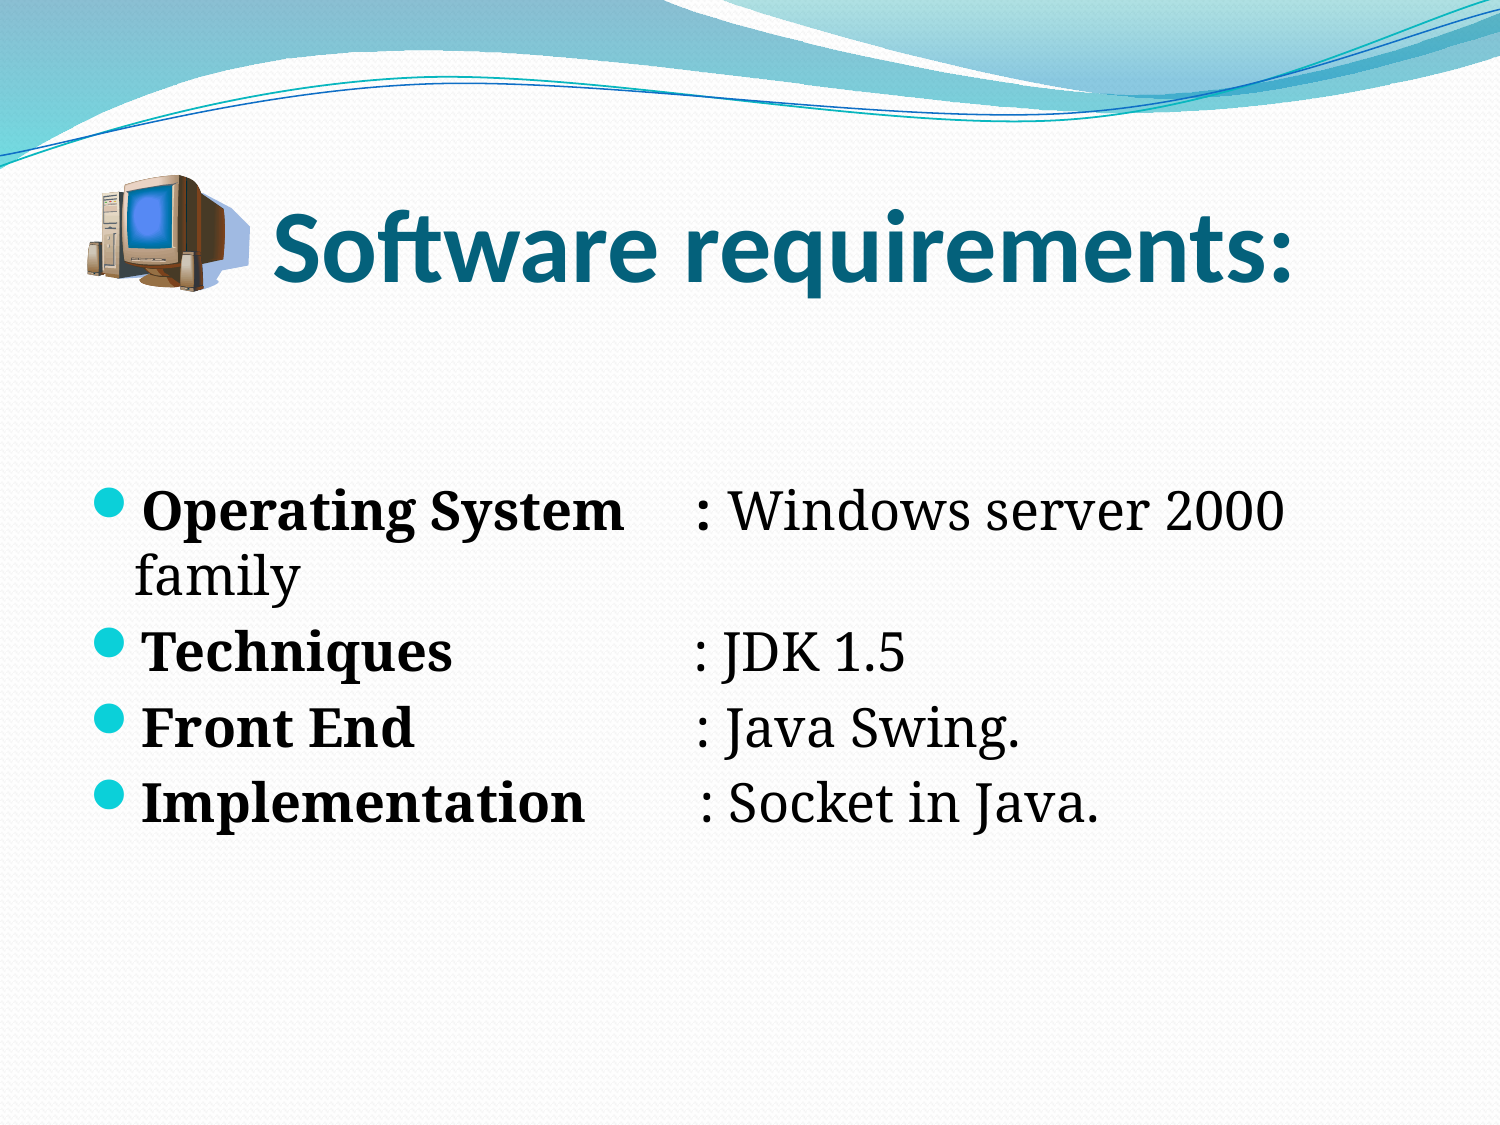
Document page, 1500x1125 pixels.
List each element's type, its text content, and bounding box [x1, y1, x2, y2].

list Operating System : Windows server 2000 family Techniques : JDK 1.5 Front End : Java Swing. Implementation : Socket in Java. [75, 317, 1425, 1038]
title Software requirements: [75, 115, 1425, 303]
picture [87, 174, 251, 293]
